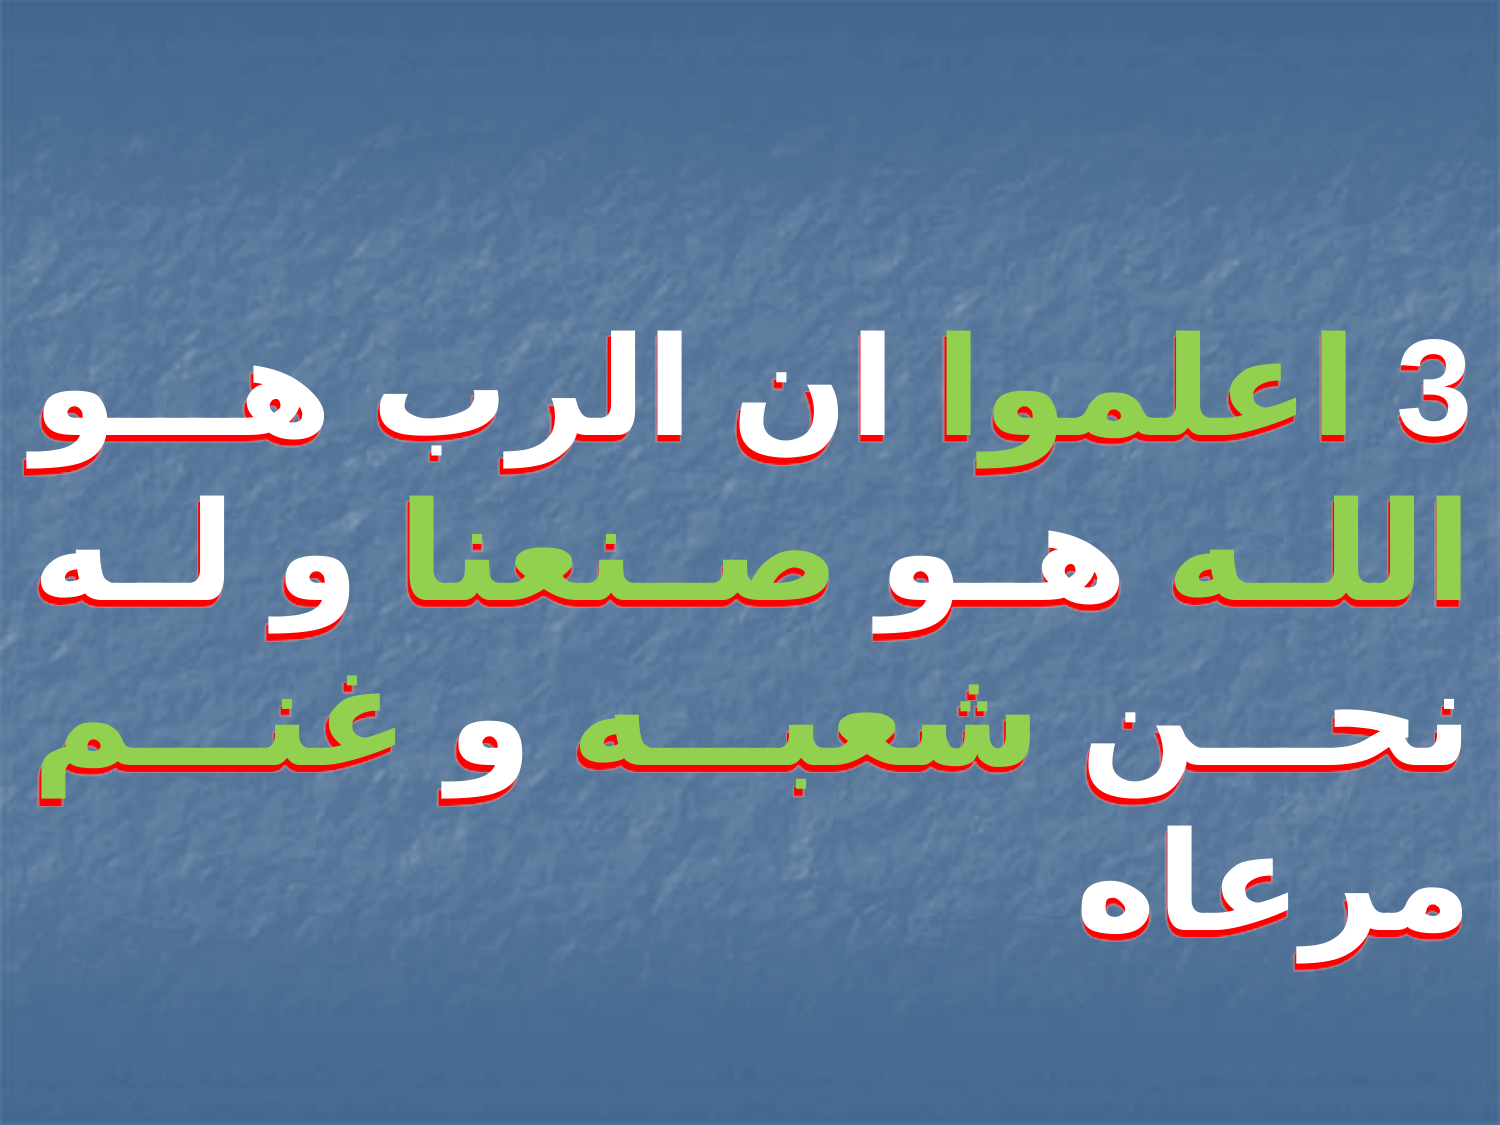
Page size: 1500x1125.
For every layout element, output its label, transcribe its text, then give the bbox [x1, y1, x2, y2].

subtitle 3 اعلموا ان الرب هو الله هو صنعنا و له نحن شعبه و غنم مرعاه [17, 290, 1489, 1125]
